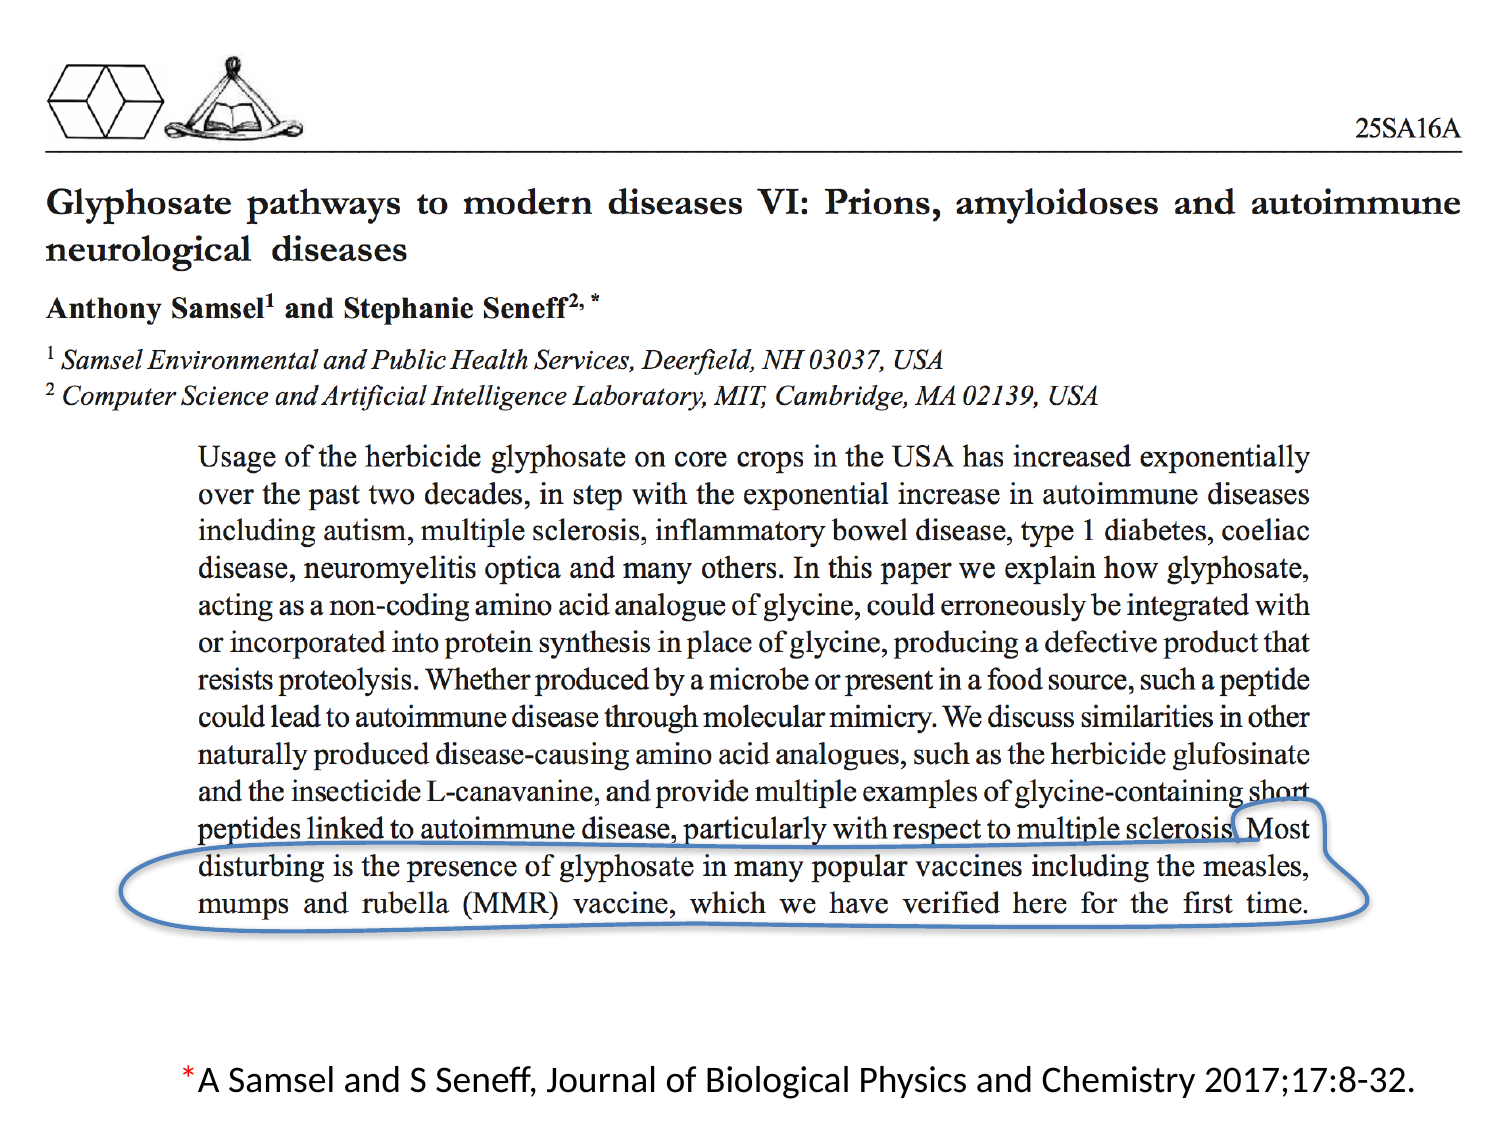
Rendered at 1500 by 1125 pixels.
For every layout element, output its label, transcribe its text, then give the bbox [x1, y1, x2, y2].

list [0, 44, 1500, 927]
text_box *A Samsel and S Seneff, Journal of Biological Physics and Chemistry 2017;17:8-32. [164, 1047, 1433, 1108]
